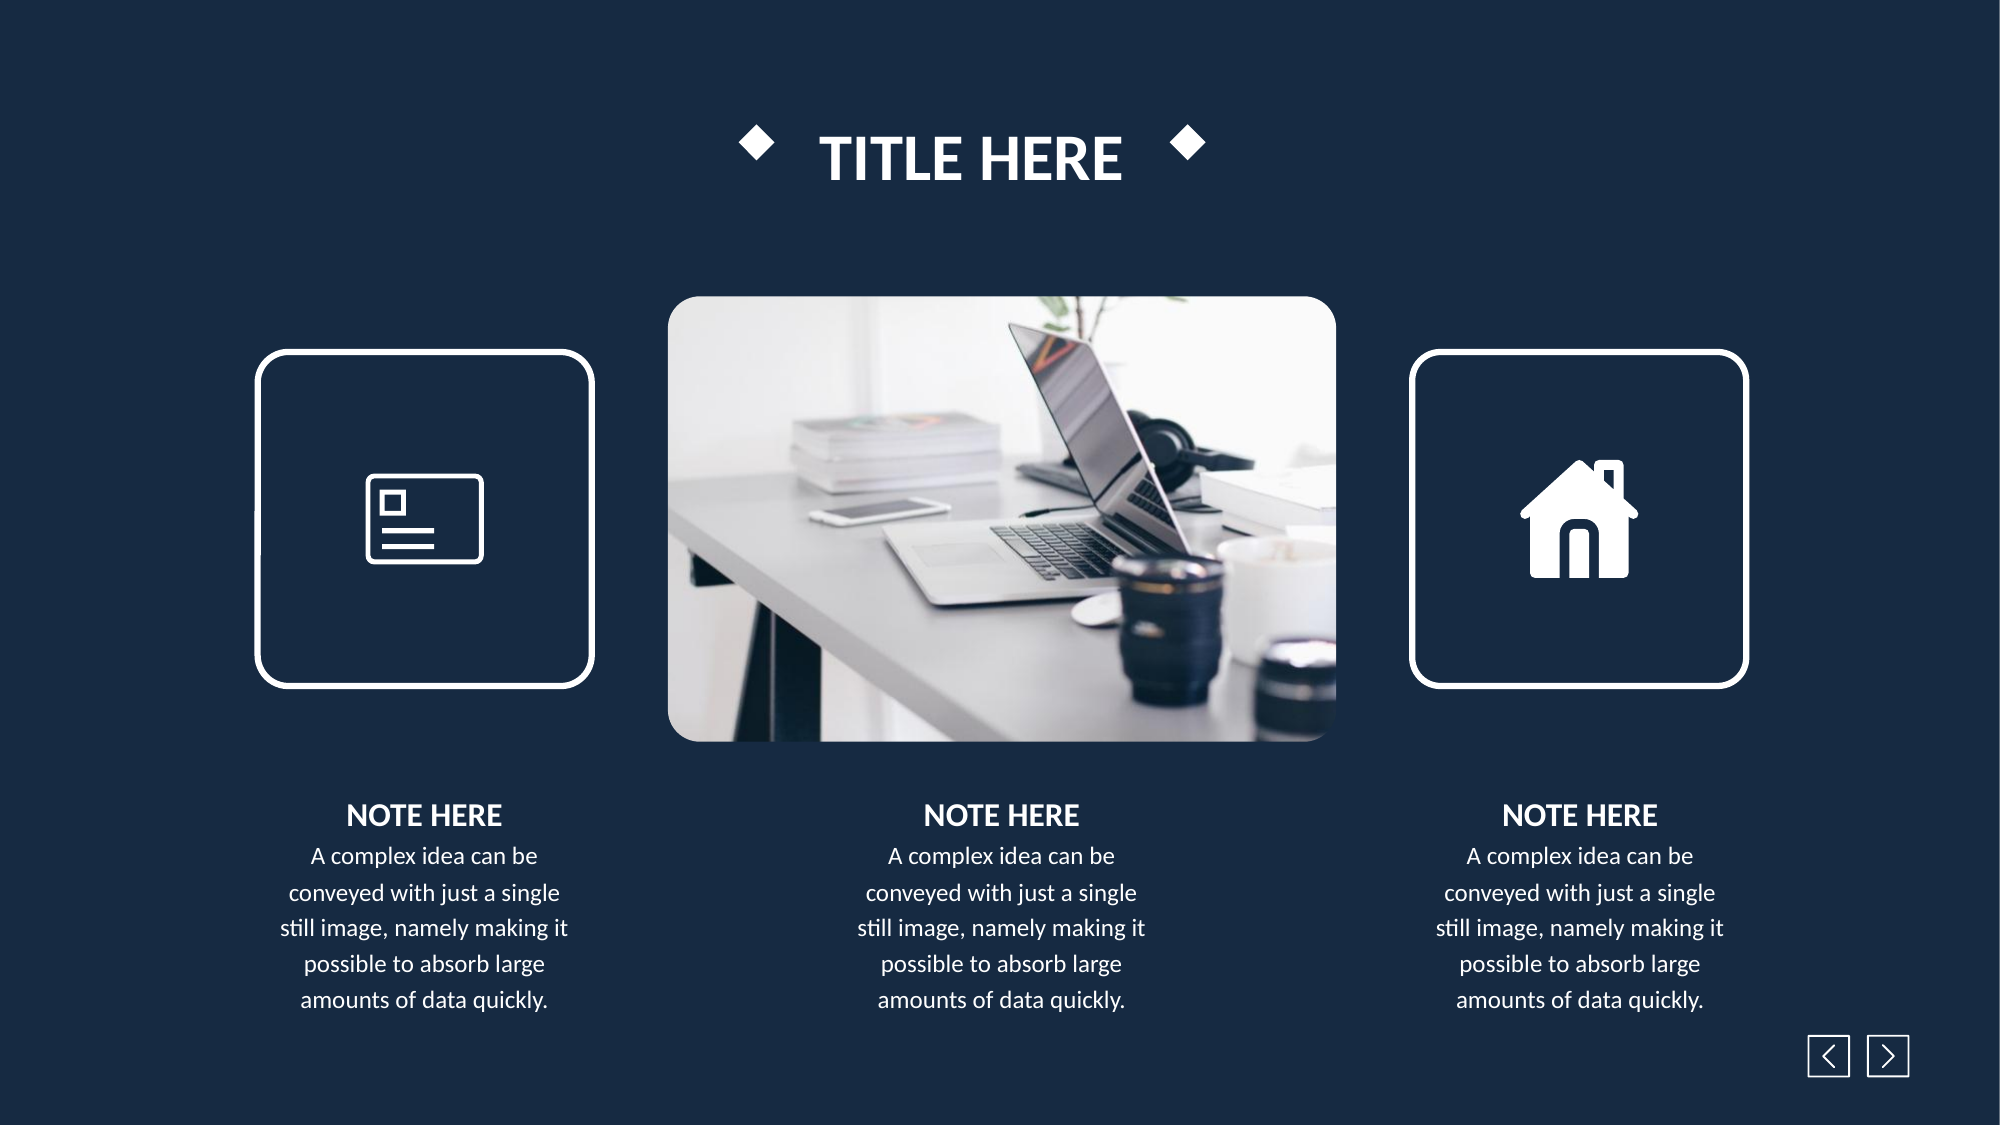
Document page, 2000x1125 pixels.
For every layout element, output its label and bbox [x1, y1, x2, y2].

text_box [1520, 459, 1639, 578]
text_box [257, 351, 592, 687]
text_box [738, 90, 1206, 203]
text_box [1807, 1034, 1910, 1078]
text_box [833, 777, 1171, 1024]
text_box [365, 473, 484, 565]
text_box [1411, 777, 1749, 1024]
text_box [256, 777, 594, 1022]
picture [667, 296, 1337, 742]
text_box [1412, 351, 1747, 687]
